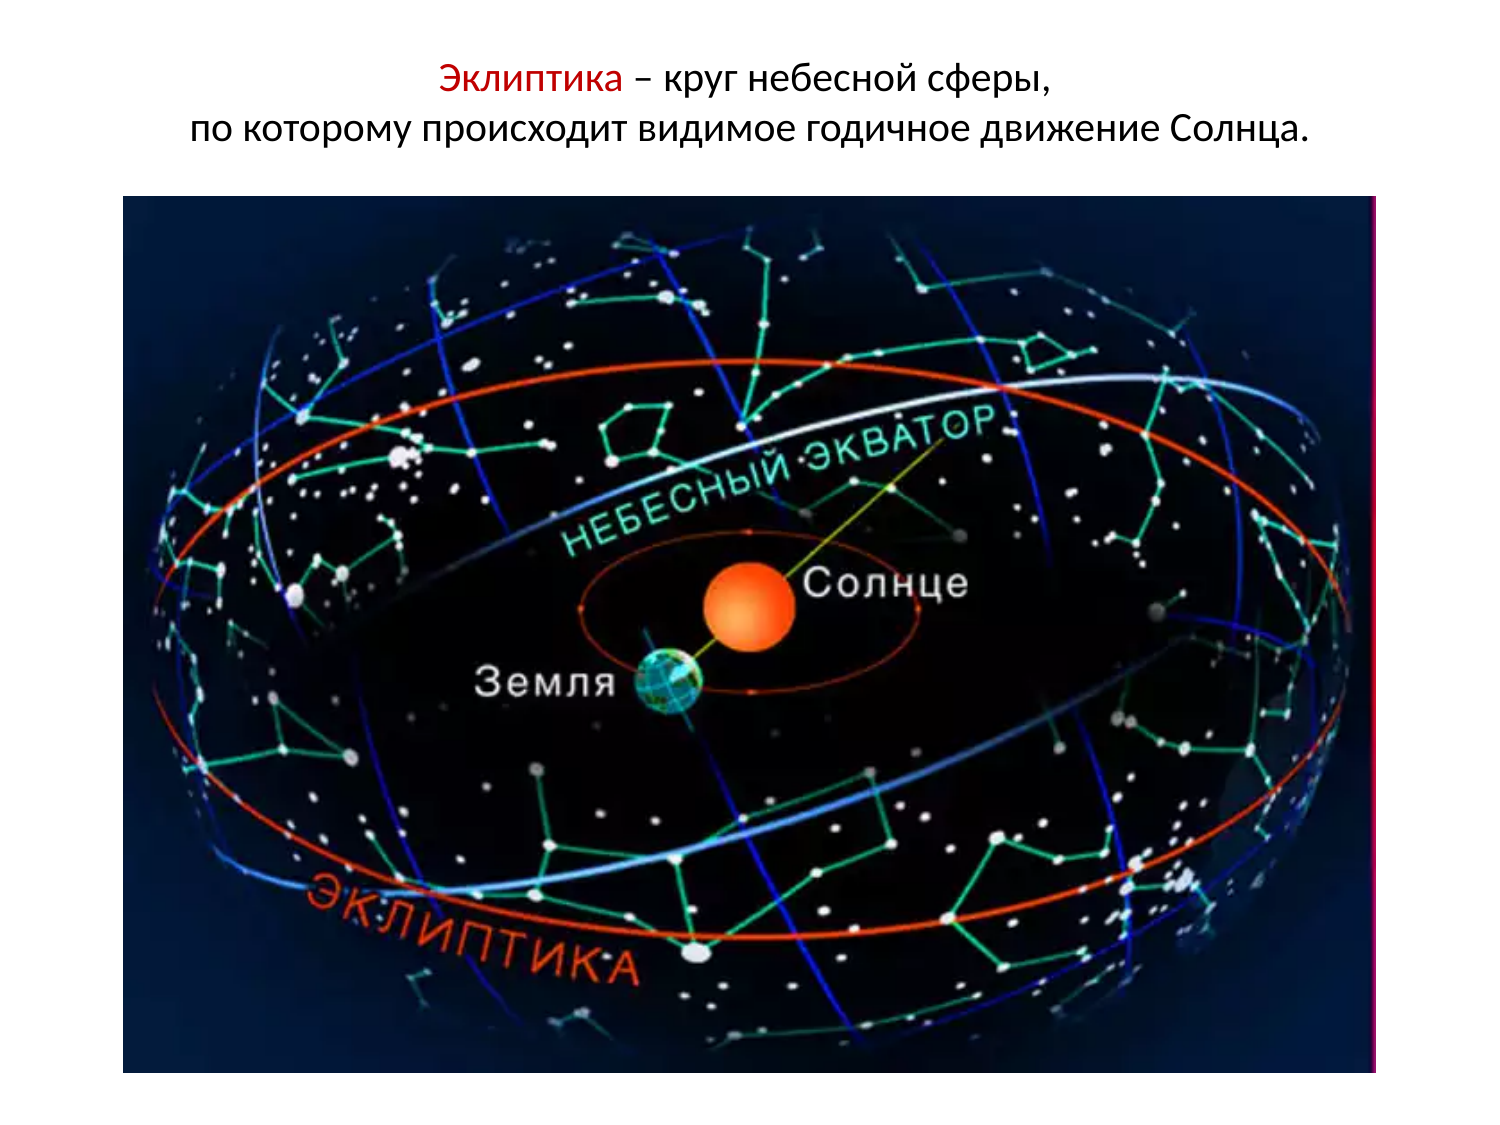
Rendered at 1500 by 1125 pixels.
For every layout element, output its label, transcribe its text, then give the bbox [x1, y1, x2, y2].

text_box Эклиптика – круг небесной сферы, по которому происходит видимое годичное движение Солнца. [41, 42, 1459, 158]
picture [123, 195, 1377, 1073]
